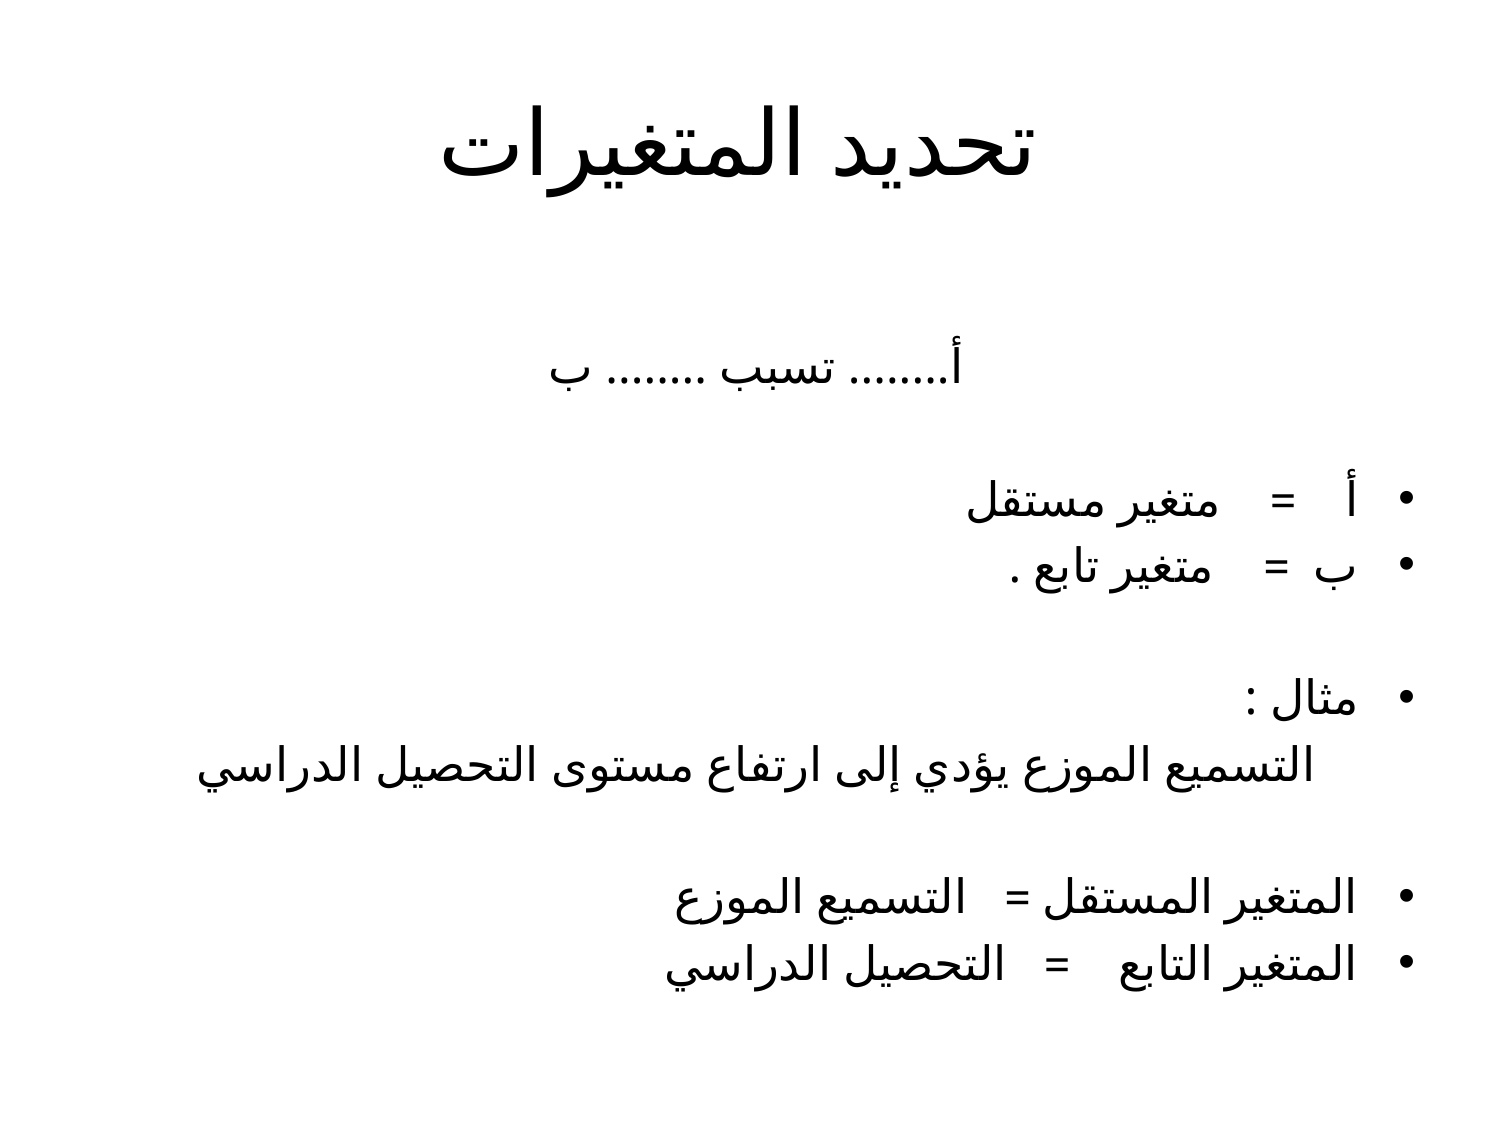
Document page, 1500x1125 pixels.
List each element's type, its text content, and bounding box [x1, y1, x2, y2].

list أ........ تسبب ........ ب أ = متغير مستقل ب = متغير تابع . مثال : التسميع الموزع يؤدي إلى ارتفاع مستوى التحصيل الدراسي المتغير المستقل = التسميع الموزع المتغير التابع = التحصيل الدراسي [75, 262, 1425, 1005]
title تحديد المتغيرات [75, 45, 1425, 233]
